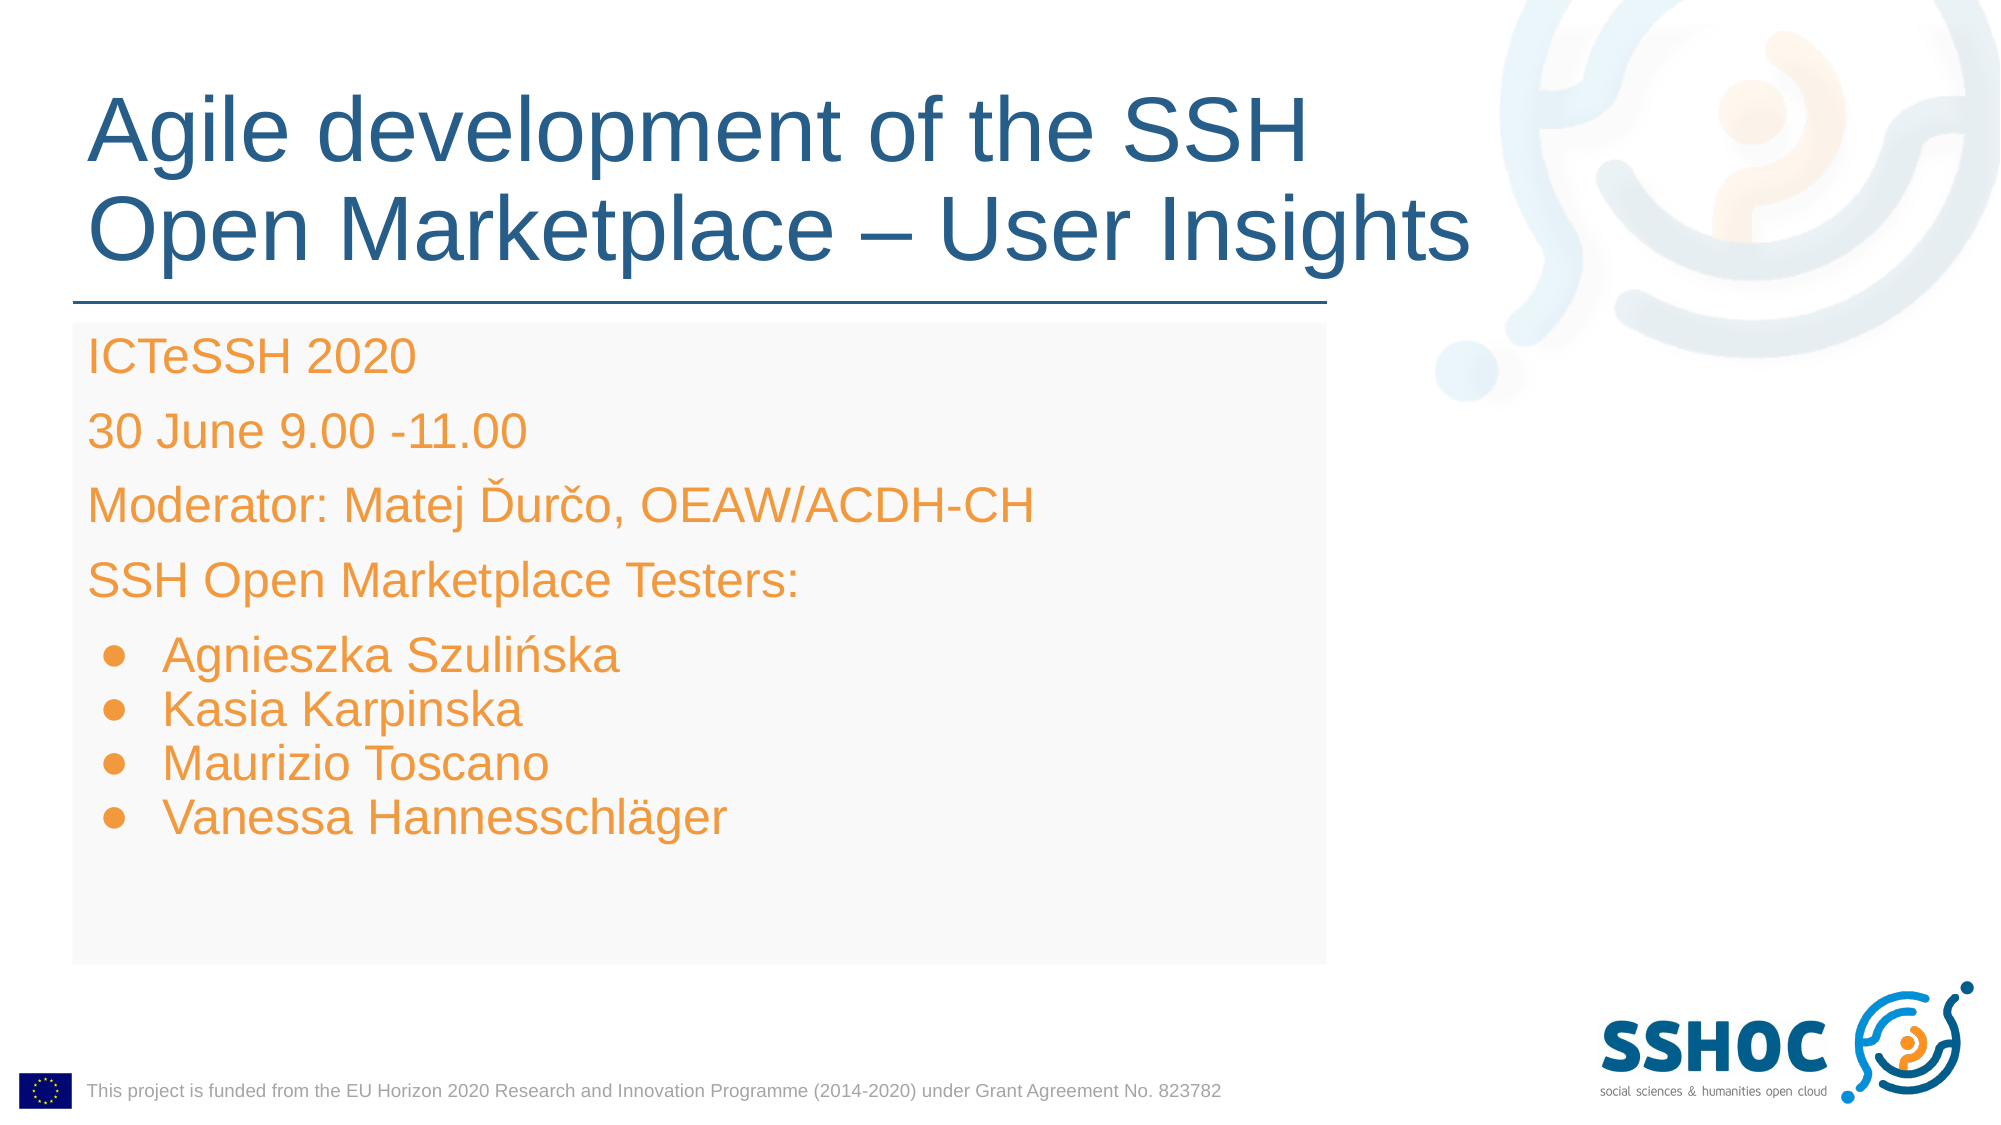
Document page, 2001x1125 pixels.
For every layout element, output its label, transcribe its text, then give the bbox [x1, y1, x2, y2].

picture [19, 1073, 72, 1109]
picture [1597, 965, 2001, 1118]
title Agile development of the SSH Open Marketplace – User Insights [72, 75, 1507, 303]
subtitle ICTeSSH 2020 30 June 9.00 -11.00 Moderator: Matej Ďurčo, OEAW/ACDH-CH SSH Open Marketplace Testers: Agnieszka Szulińska Kasia Karpinska Maurizio Toscano Vanessa Hannesschläger [72, 322, 1327, 965]
